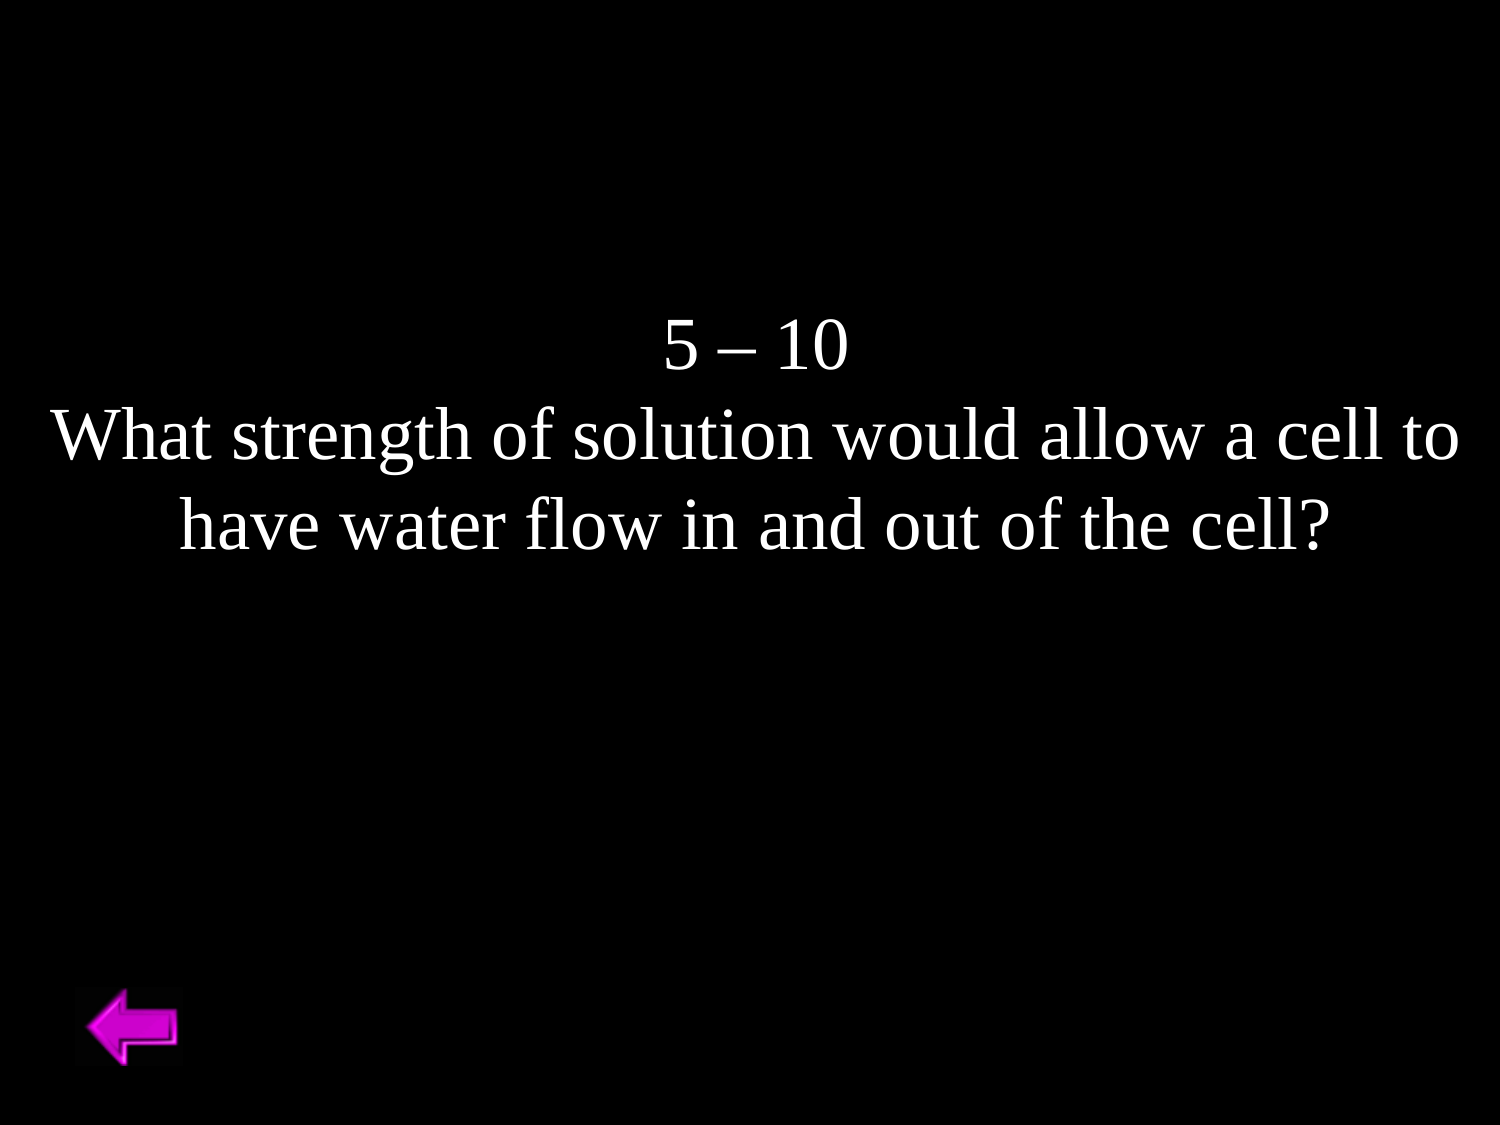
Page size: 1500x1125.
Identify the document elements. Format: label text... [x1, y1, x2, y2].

picture [74, 987, 183, 1066]
text_box 5 – 10 What strength of solution would allow a cell to have water flow in and out of the cell? [24, 287, 1488, 573]
